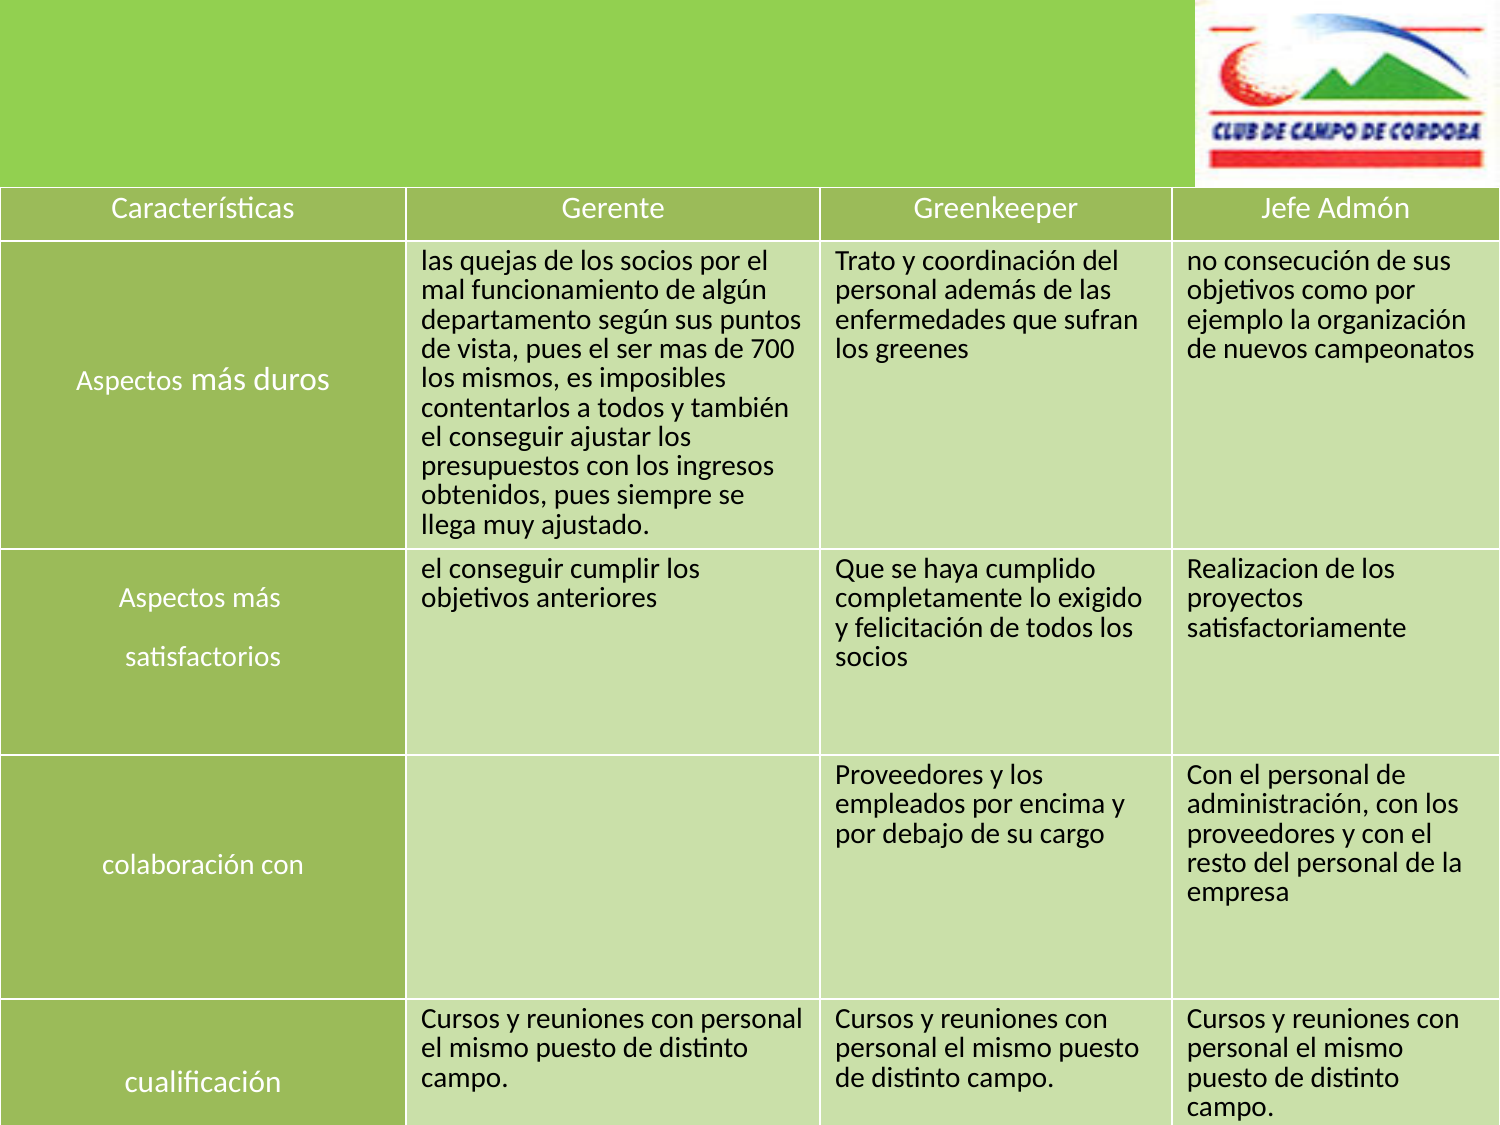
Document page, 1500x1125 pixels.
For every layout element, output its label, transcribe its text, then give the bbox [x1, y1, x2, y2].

table_cell las quejas de los socios por el mal funcionamiento de algún departamento según sus puntos de vista, pues el ser mas de 700 los mismos, es imposibles contentarlos a todos y también el conseguir ajustar los presupuestos con los ingresos obtenidos, pues siempre se llega muy ajustado. [407, 242, 819, 548]
table_cell colaboración con [1, 756, 405, 998]
table_cell Trato y coordinación del personal además de las enfermedades que sufran los greenes [821, 242, 1171, 548]
table_cell Que se haya cumplido completamente lo exigido y felicitación de todos los socios [821, 550, 1171, 754]
picture [1195, 0, 1500, 188]
table_cell Cursos y reuniones con personal el mismo puesto de distinto campo. [1173, 1000, 1499, 1125]
table_header Gerente [407, 188, 819, 240]
table_header Greenkeeper [821, 188, 1171, 240]
table_header Características [1, 188, 405, 240]
table_cell Proveedores y los empleados por encima y por debajo de su cargo [821, 756, 1171, 998]
table_cell Con el personal de administración, con los proveedores y con el resto del personal de la empresa [1173, 756, 1499, 998]
table_cell Realizacion de los proyectos satisfactoriamente [1173, 550, 1499, 754]
table_cell [407, 756, 819, 998]
table_cell el conseguir cumplir los objetivos anteriores [407, 550, 819, 754]
table_cell no consecución de sus objetivos como por ejemplo la organización de nuevos campeonatos [1173, 242, 1499, 548]
table_cell Cursos y reuniones con personal el mismo puesto de distinto campo. [821, 1000, 1171, 1125]
table_header Jefe Admón [1173, 188, 1499, 240]
table_cell Aspectos más satisfactorios [1, 550, 405, 754]
table_cell Cursos y reuniones con personal el mismo puesto de distinto campo. [407, 1000, 819, 1125]
table_cell Aspectos más duros [1, 242, 405, 548]
table_cell cualificación [1, 1000, 405, 1125]
